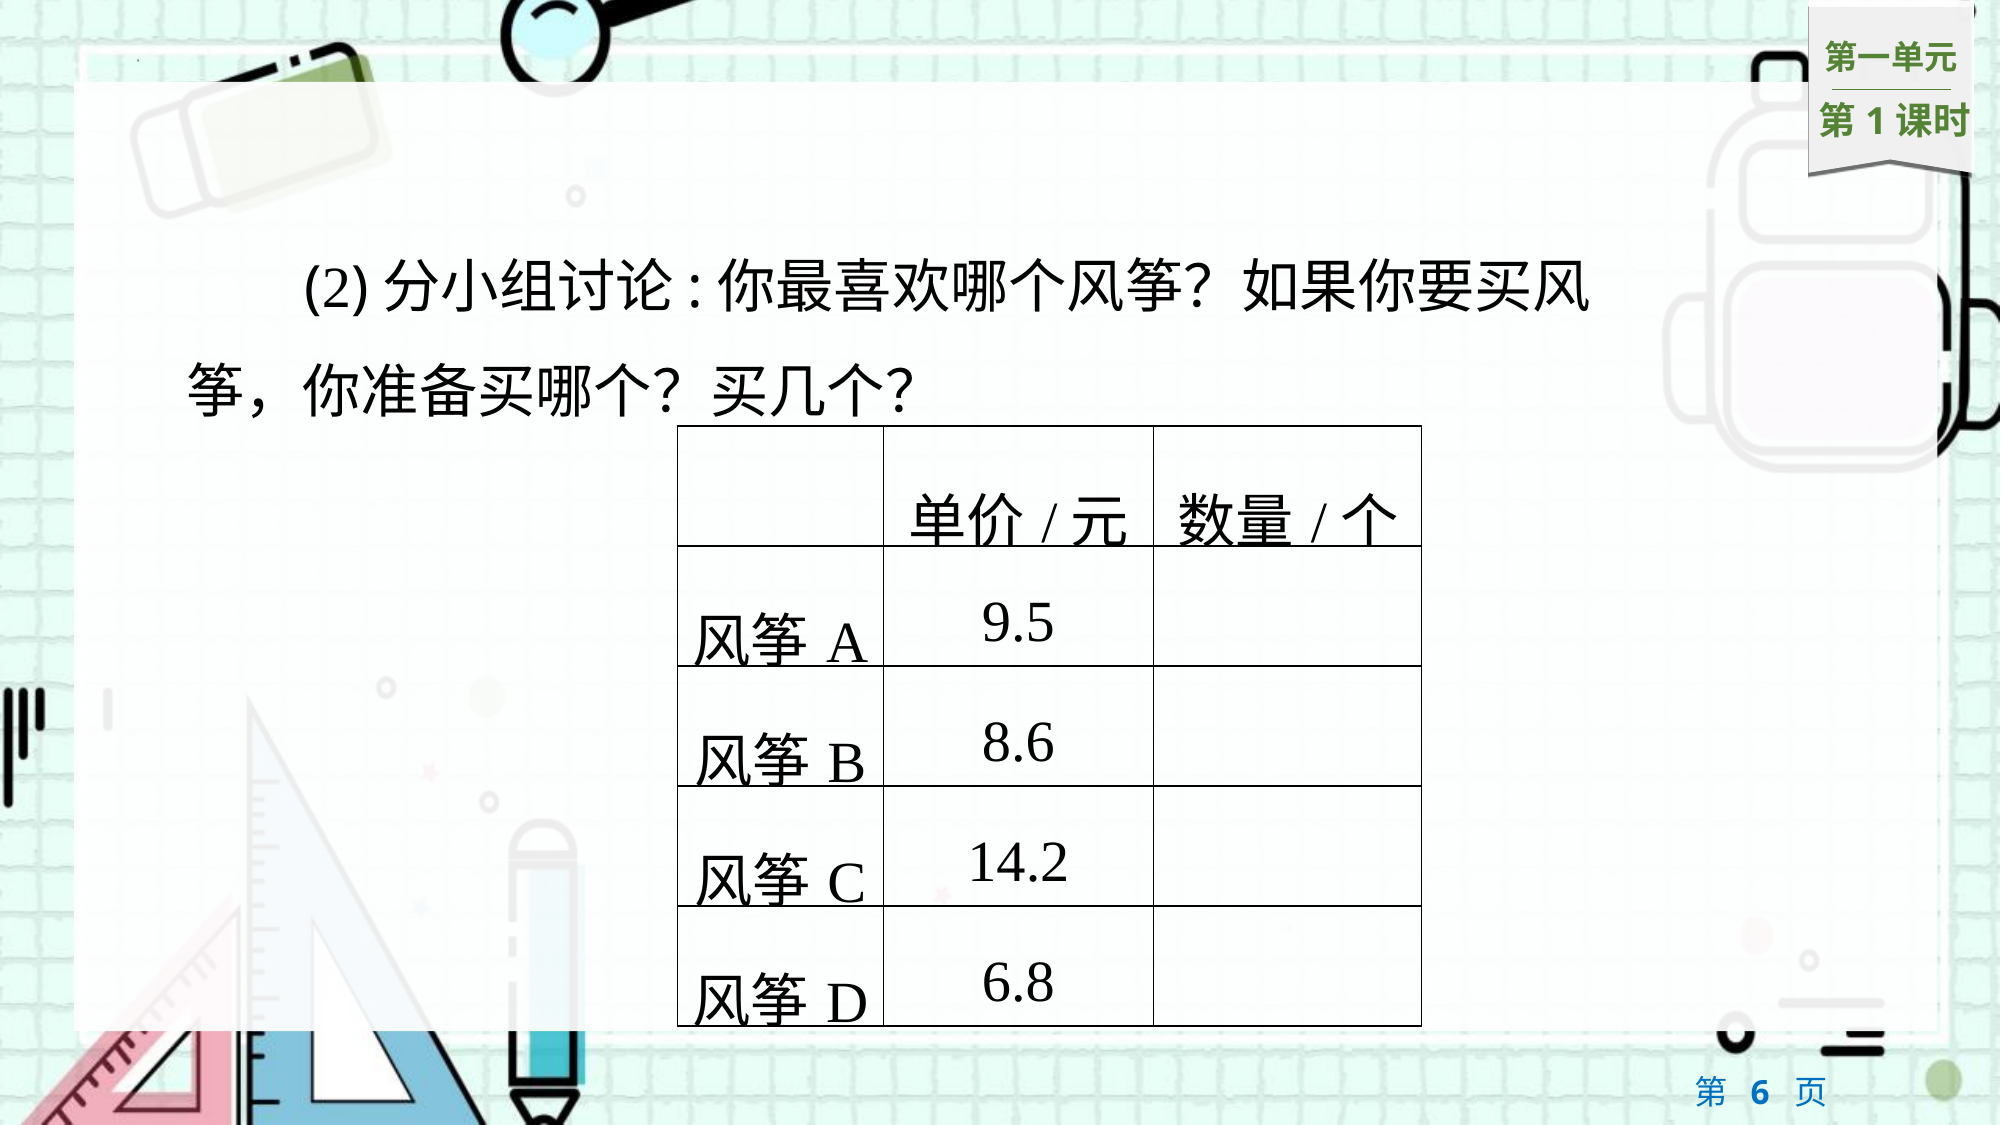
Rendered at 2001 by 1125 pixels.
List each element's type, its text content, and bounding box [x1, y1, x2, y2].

table_cell [1154, 787, 1421, 905]
table_cell 风筝C [678, 787, 883, 905]
table_cell 风筝D [678, 907, 883, 1025]
table_cell 9.5 [884, 547, 1153, 665]
table_header [678, 427, 883, 545]
table_cell 6.8 [884, 907, 1153, 1025]
table_cell 风筝A [678, 547, 883, 665]
table_cell [1154, 547, 1421, 665]
table_cell 8.6 [884, 667, 1153, 785]
table_cell [1154, 667, 1421, 785]
table_header 单价/元 [884, 427, 1153, 545]
text_box (2)分小组讨论:你最喜欢哪个风筝？如果你要买风筝，你准备买哪个？买几个？ [186, 213, 1659, 424]
picture [1938, 168, 1971, 176]
table_cell [1154, 907, 1421, 1025]
table_cell 风筝B [678, 667, 883, 785]
table_header 数量/个 [1154, 427, 1421, 545]
picture [0, 0, 2000, 1125]
table_cell 14.2 [884, 787, 1153, 905]
